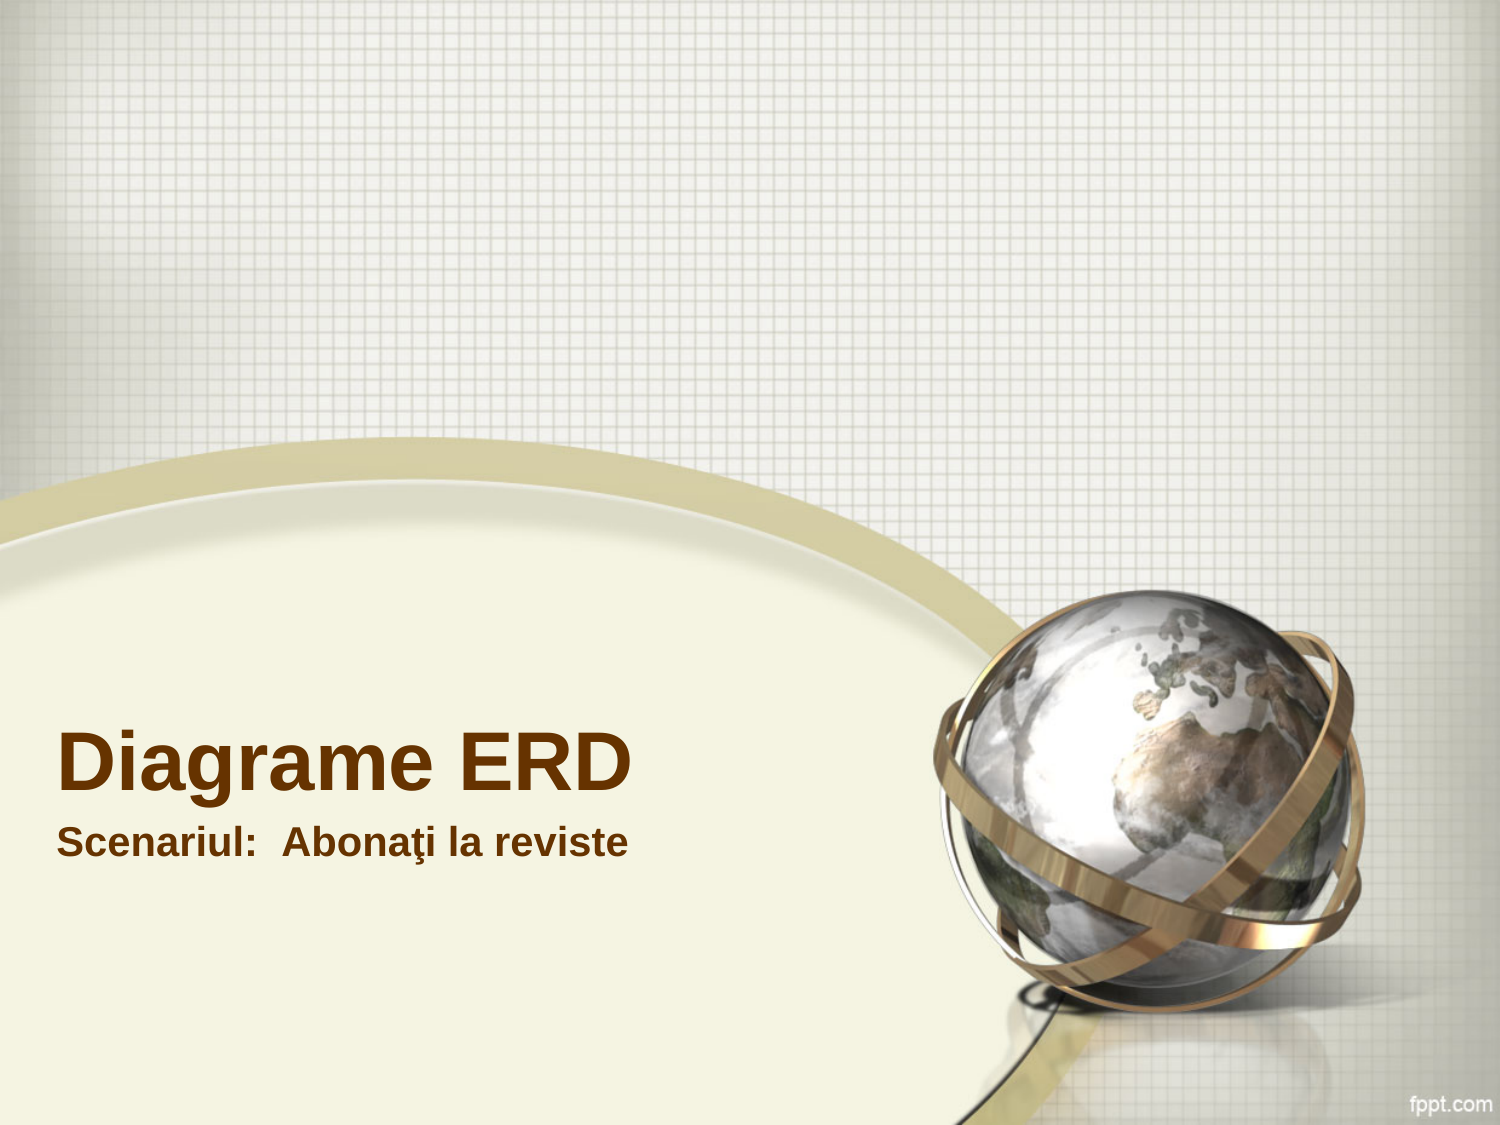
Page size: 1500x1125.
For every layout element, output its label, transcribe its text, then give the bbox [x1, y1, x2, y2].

title Diagrame ERD [41, 704, 904, 786]
text_box Scenariul: Abonaţi la reviste [41, 786, 904, 894]
picture [0, 0, 1500, 1125]
